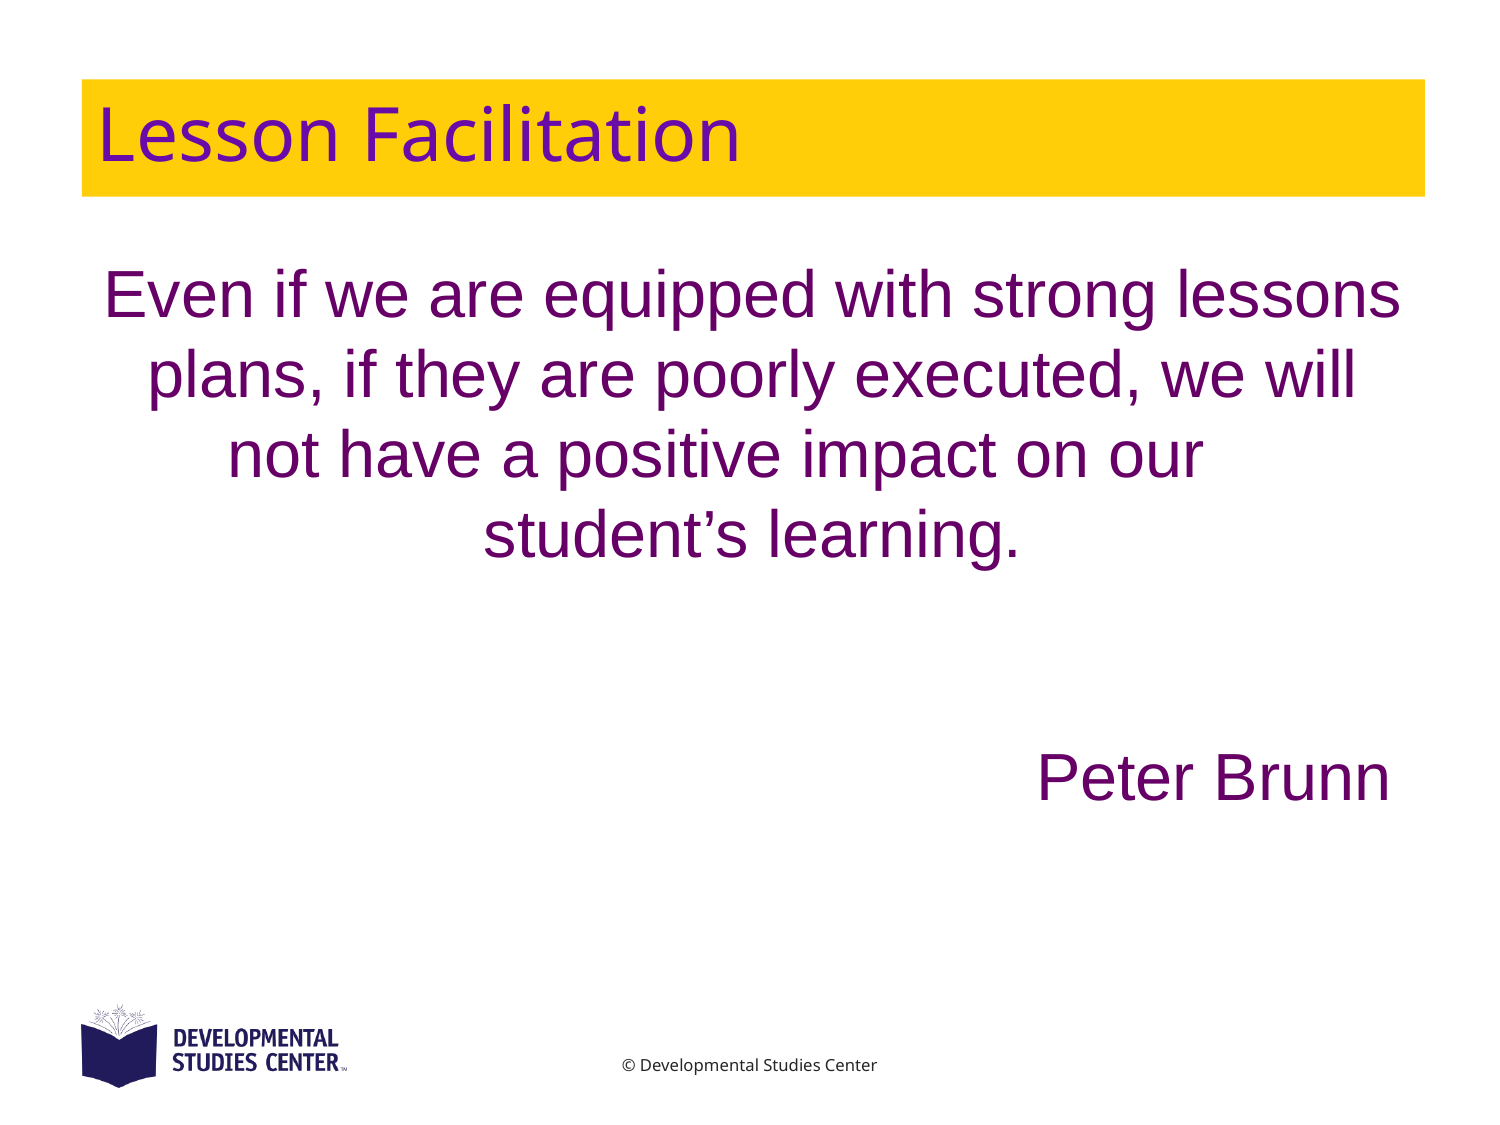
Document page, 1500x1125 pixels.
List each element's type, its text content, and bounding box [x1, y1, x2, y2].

title Lesson Facilitation [81, 79, 1425, 197]
list Even if we are equipped with strong lessons plans, if they are poorly executed, we will not have a positive impact on our student’s learning. Peter Brunn [81, 243, 1425, 1005]
picture [81, 1005, 347, 1088]
